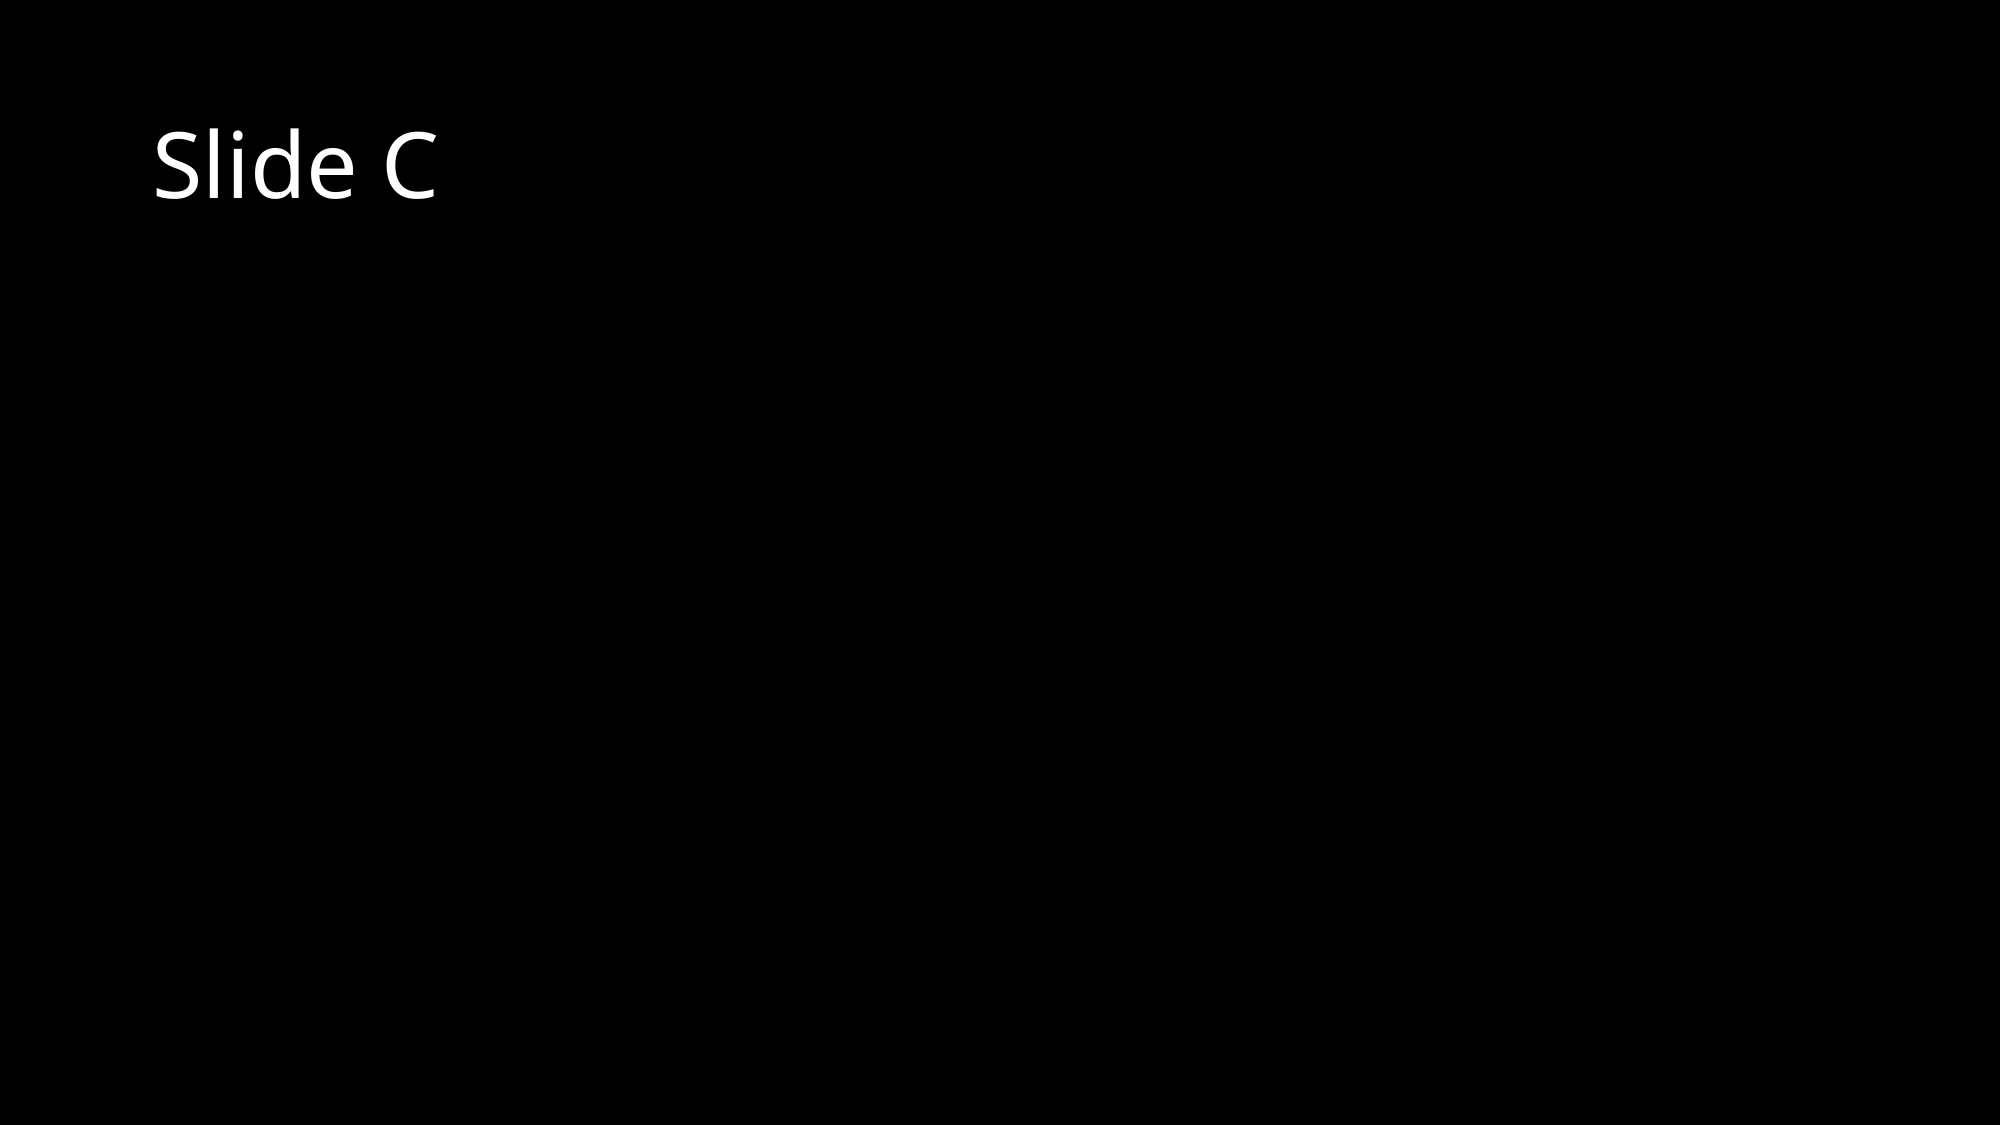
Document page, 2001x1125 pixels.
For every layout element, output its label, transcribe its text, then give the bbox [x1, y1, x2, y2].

title Slide C [137, 59, 1863, 278]
